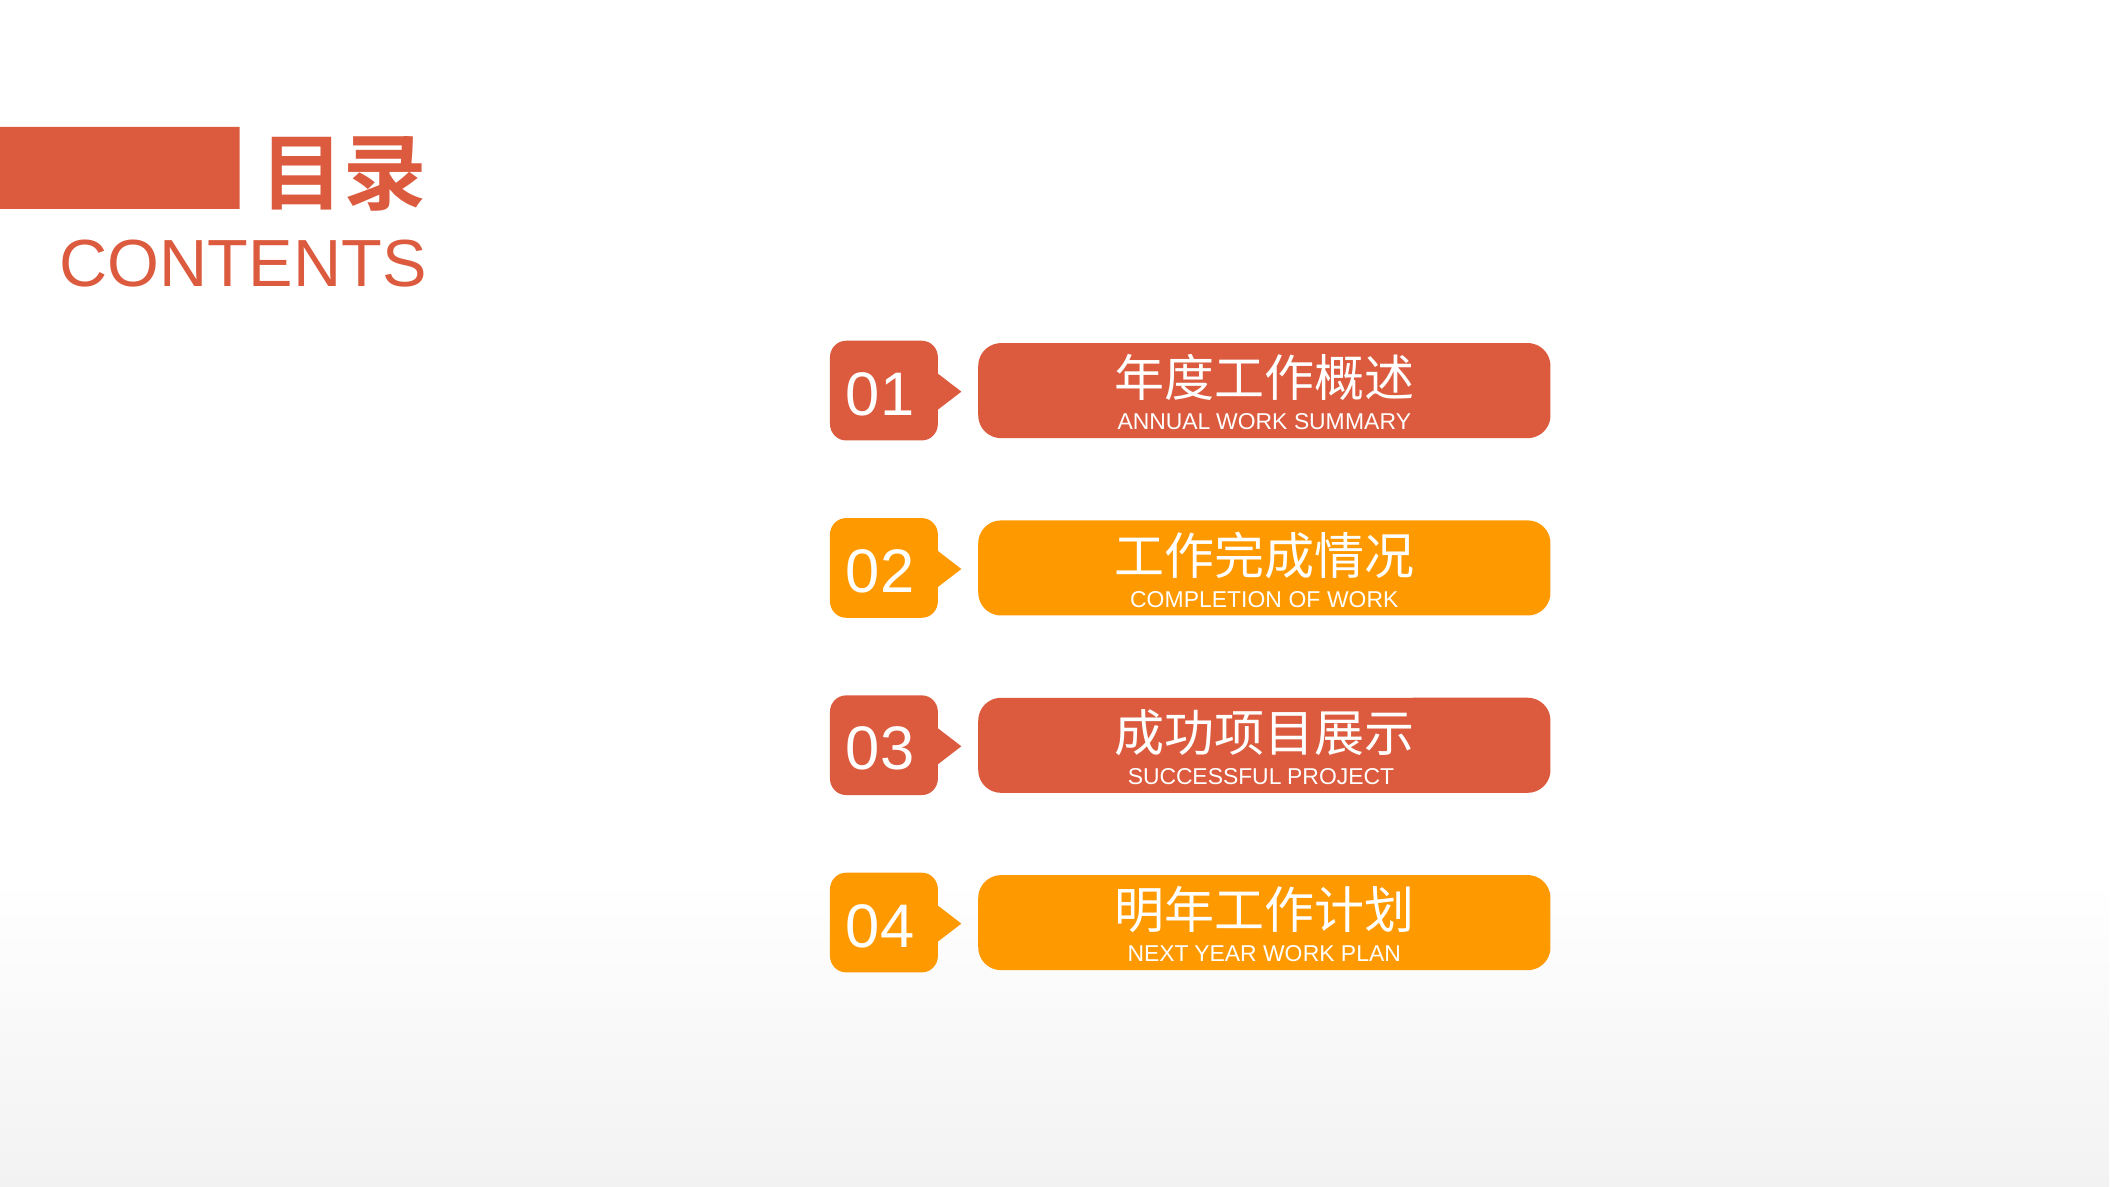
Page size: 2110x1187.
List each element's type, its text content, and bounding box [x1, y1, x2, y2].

text_box 年度工作概述 ANNUAL WORK SUMMARY [978, 343, 1551, 439]
text_box 明年工作计划 NEXT YEAR WORK PLAN [978, 875, 1551, 971]
text_box CONTENTS [0, 220, 427, 301]
text_box [0, 126, 239, 210]
text_box 03 [829, 695, 962, 796]
text_box 成功项目展示 SUCCESSFUL PROJECT [978, 697, 1551, 793]
text_box 目录 [239, 119, 427, 220]
text_box 02 [829, 518, 962, 618]
text_box 工作完成情况 COMPLETION OF WORK [978, 520, 1551, 616]
text_box 04 [829, 872, 962, 973]
text_box 01 [829, 340, 962, 441]
